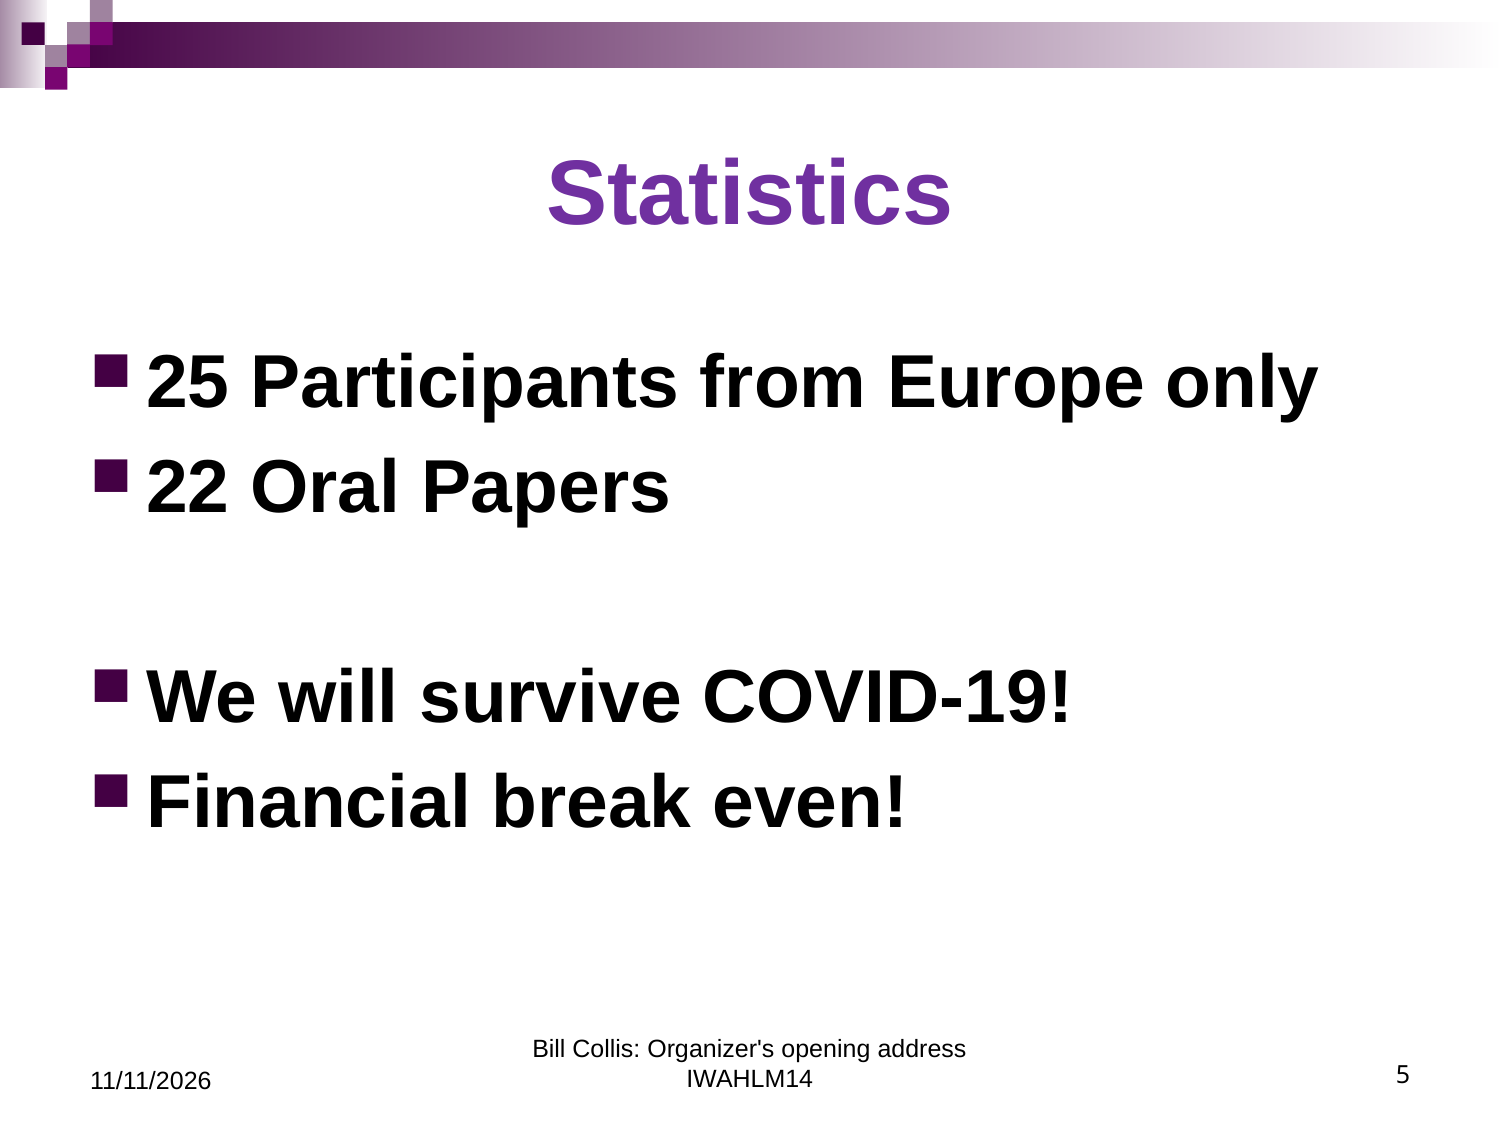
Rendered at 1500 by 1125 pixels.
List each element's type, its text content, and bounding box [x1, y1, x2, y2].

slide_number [75, 1024, 425, 1103]
title Statistics [75, 75, 1425, 300]
slide_number 5 [1074, 1025, 1425, 1100]
list 25 Participants from Europe only 22 Oral Papers We will survive COVID-19! Financial break even! [75, 324, 1425, 963]
footer Bill Collis: Organizer's opening address IWAHLM14 [512, 1025, 988, 1100]
